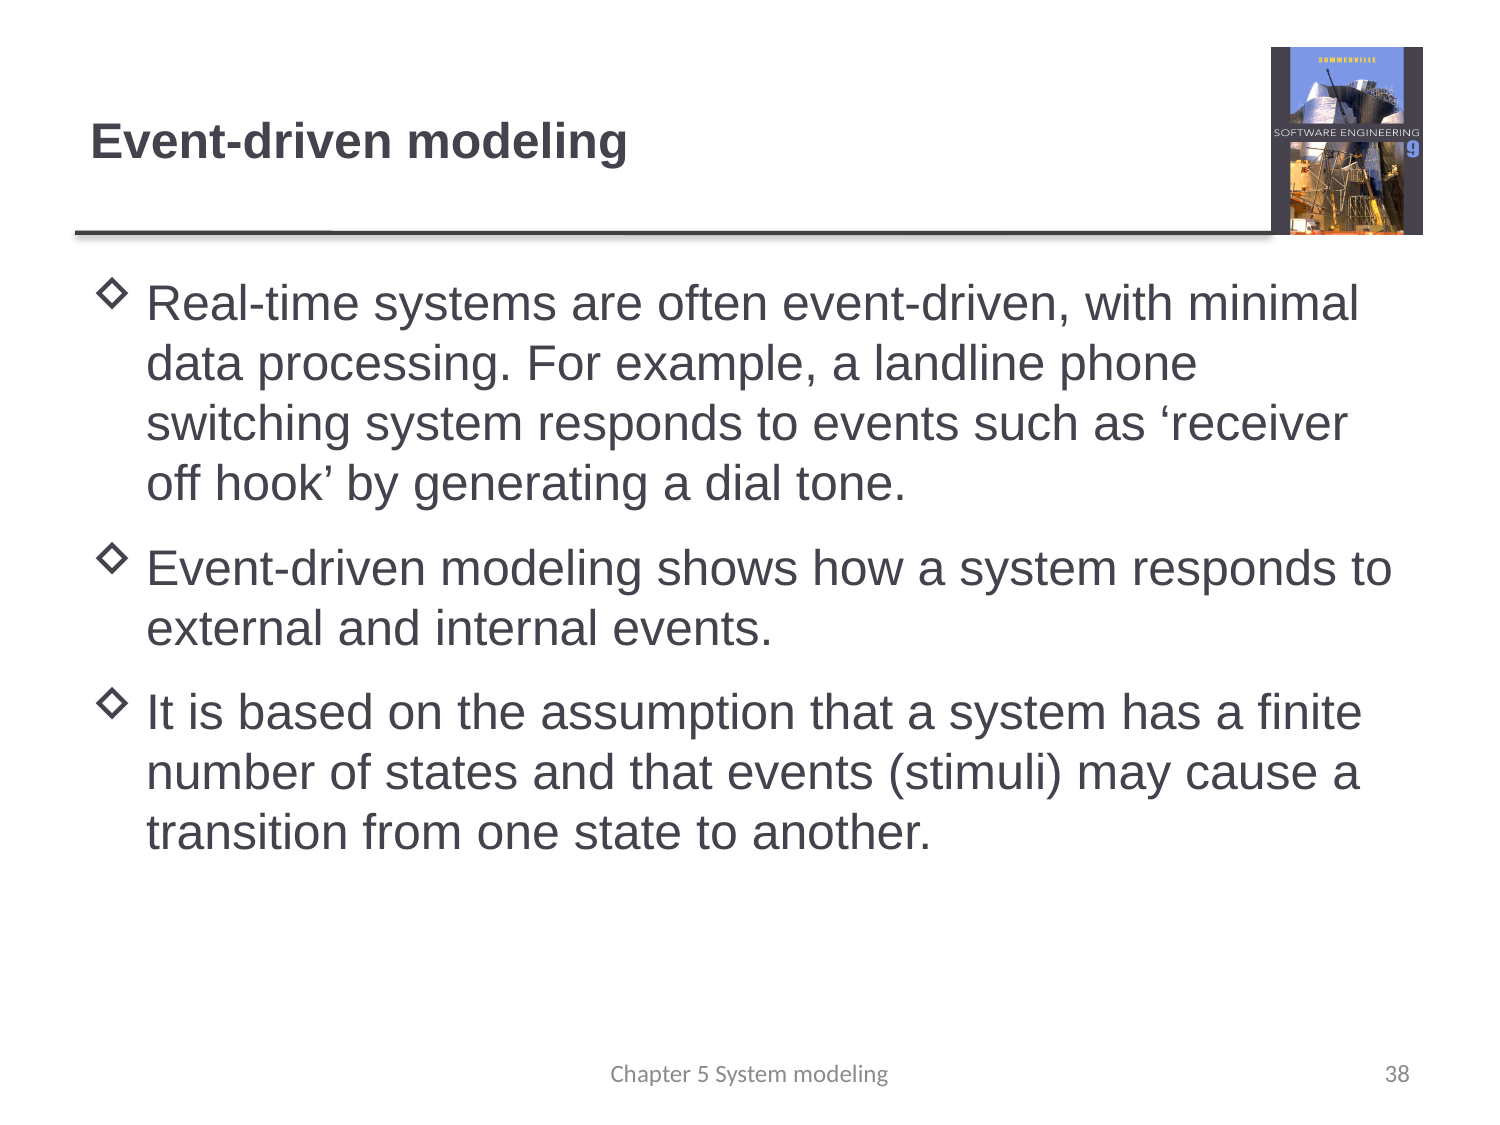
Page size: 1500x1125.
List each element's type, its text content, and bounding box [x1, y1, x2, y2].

slide_number 38 [1074, 1042, 1425, 1103]
footer Chapter 5 System modeling [512, 1042, 988, 1103]
title Event-driven modeling [74, 44, 1272, 233]
picture [1272, 47, 1423, 235]
list Real-time systems are often event-driven, with minimal data processing. For example, a landline phone switching system responds to events such as ‘receiver off hook’ by generating a dial tone. Event-driven modeling shows how a system responds to external and internal events. It is based on the assumption that a system has a finite number of states and that events (stimuli) may cause a transition from one state to another. [75, 262, 1425, 1005]
